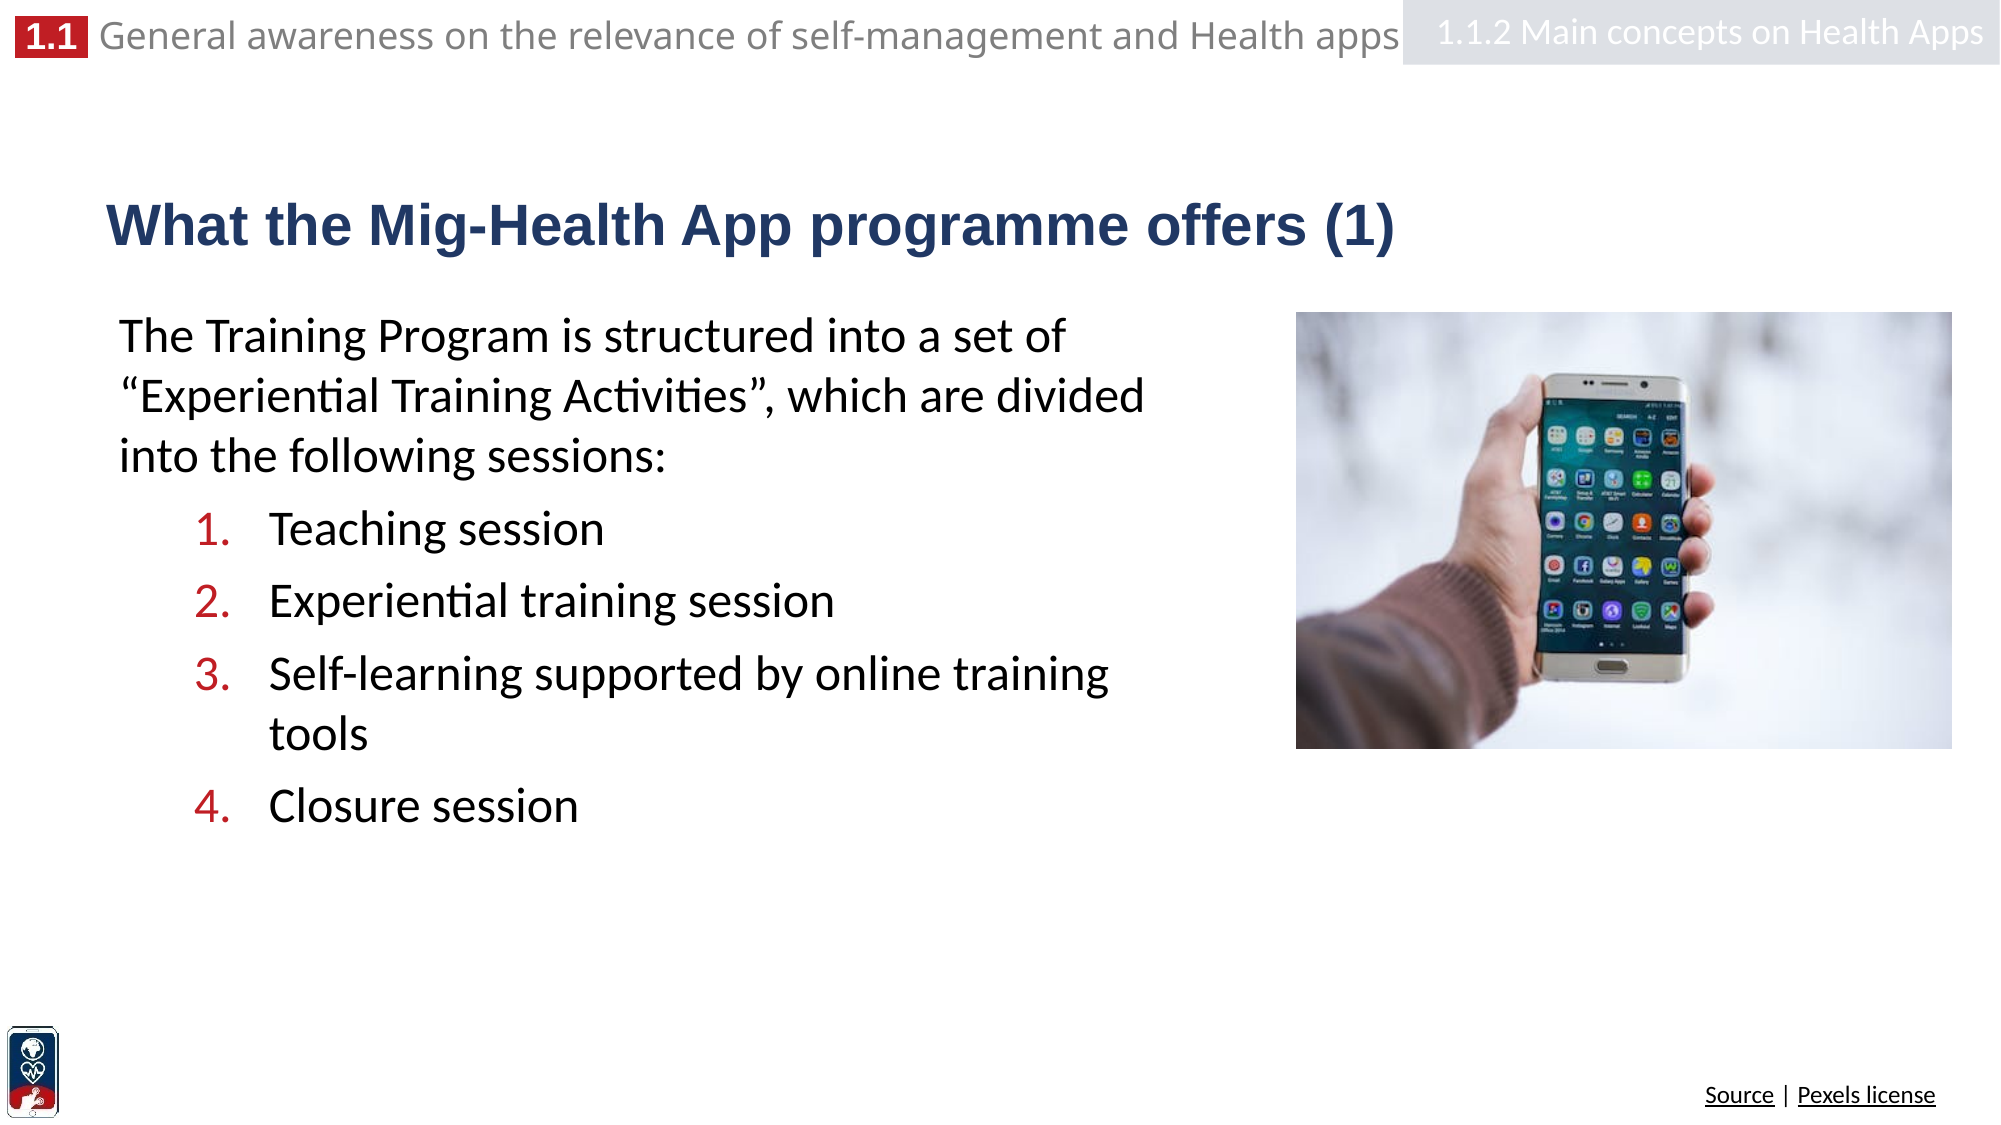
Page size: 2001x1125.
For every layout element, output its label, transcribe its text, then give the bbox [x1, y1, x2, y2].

picture [1296, 312, 1952, 749]
list The Training Program is structured into a set of “Experiential Training Activities”, which are divided into the following sessions: Teaching session Experiential training session Self-learning supported by online training tools Closure session [91, 295, 1208, 1094]
title What the Mig-Health App programme offers (1) [91, 177, 1906, 277]
text_box 1.1.2 Main concepts on Health Apps [1403, 0, 2000, 65]
picture [7, 1026, 59, 1118]
text_box Source | Pexels license [512, 1070, 1952, 1116]
